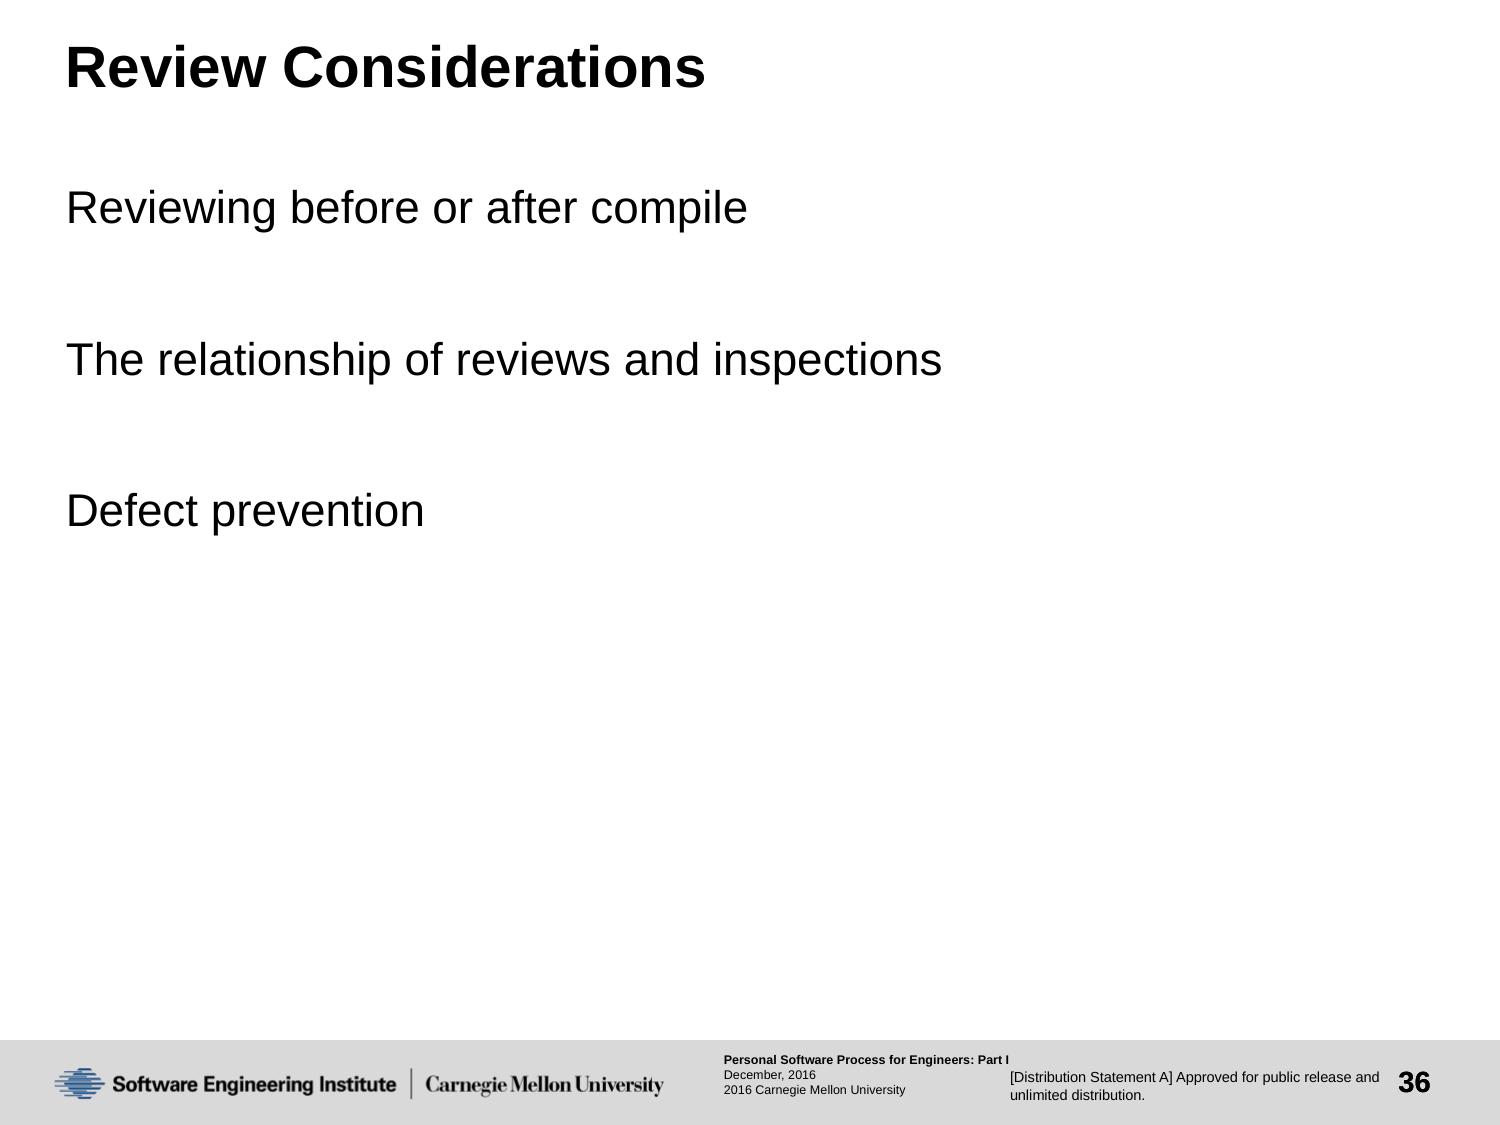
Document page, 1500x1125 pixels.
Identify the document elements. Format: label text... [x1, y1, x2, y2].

picture [46, 1061, 673, 1104]
list Reviewing before or after compile The relationship of reviews and inspections Defect prevention [65, 177, 1431, 1000]
title Review Considerations [65, 37, 1313, 148]
